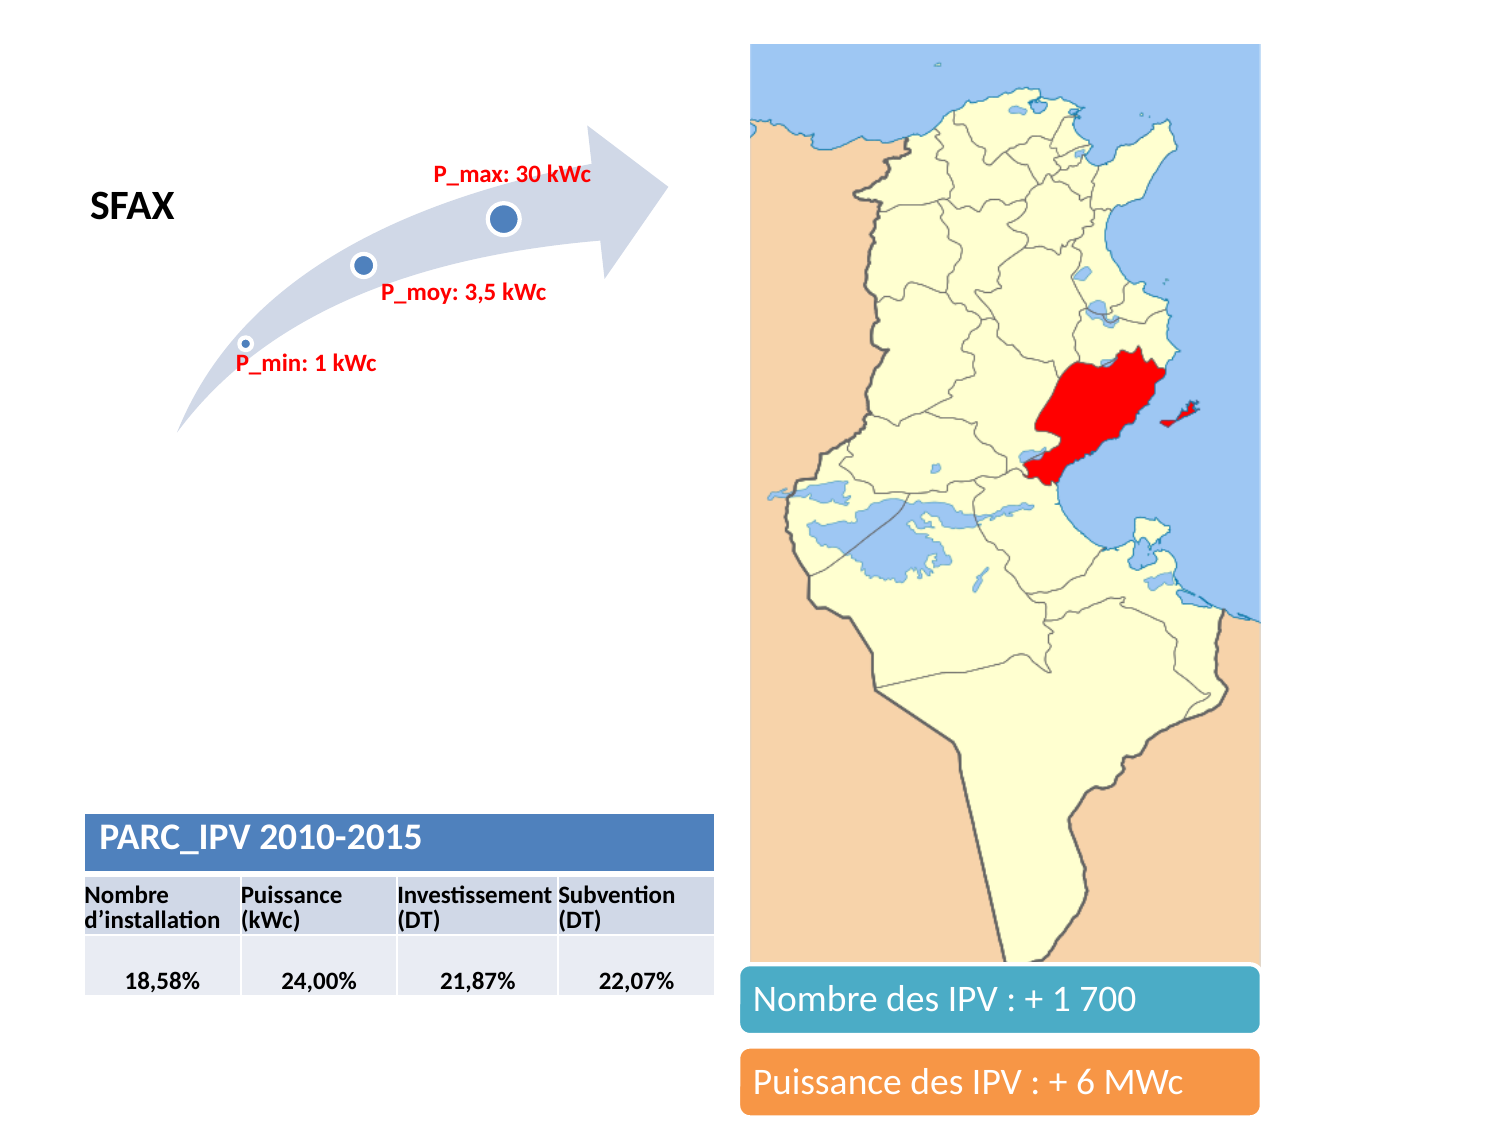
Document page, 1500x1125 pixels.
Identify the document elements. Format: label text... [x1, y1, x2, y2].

table_cell 24,00% [242, 936, 396, 995]
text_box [182, 125, 703, 433]
table_header PARC_IPV 2010-2015 [85, 814, 714, 871]
table_cell Investissement (DT) [398, 877, 557, 934]
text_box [737, 960, 1263, 1118]
table_cell 21,87% [398, 936, 557, 995]
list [750, 44, 1262, 960]
table_cell 18,58% [85, 936, 240, 995]
table_cell 22,07% [559, 936, 714, 995]
table_cell Subvention (DT) [559, 877, 714, 934]
table_cell Nombre d’installation [85, 877, 240, 934]
title SFAX [74, 44, 569, 236]
table_cell Puissance (kWc) [242, 877, 396, 934]
